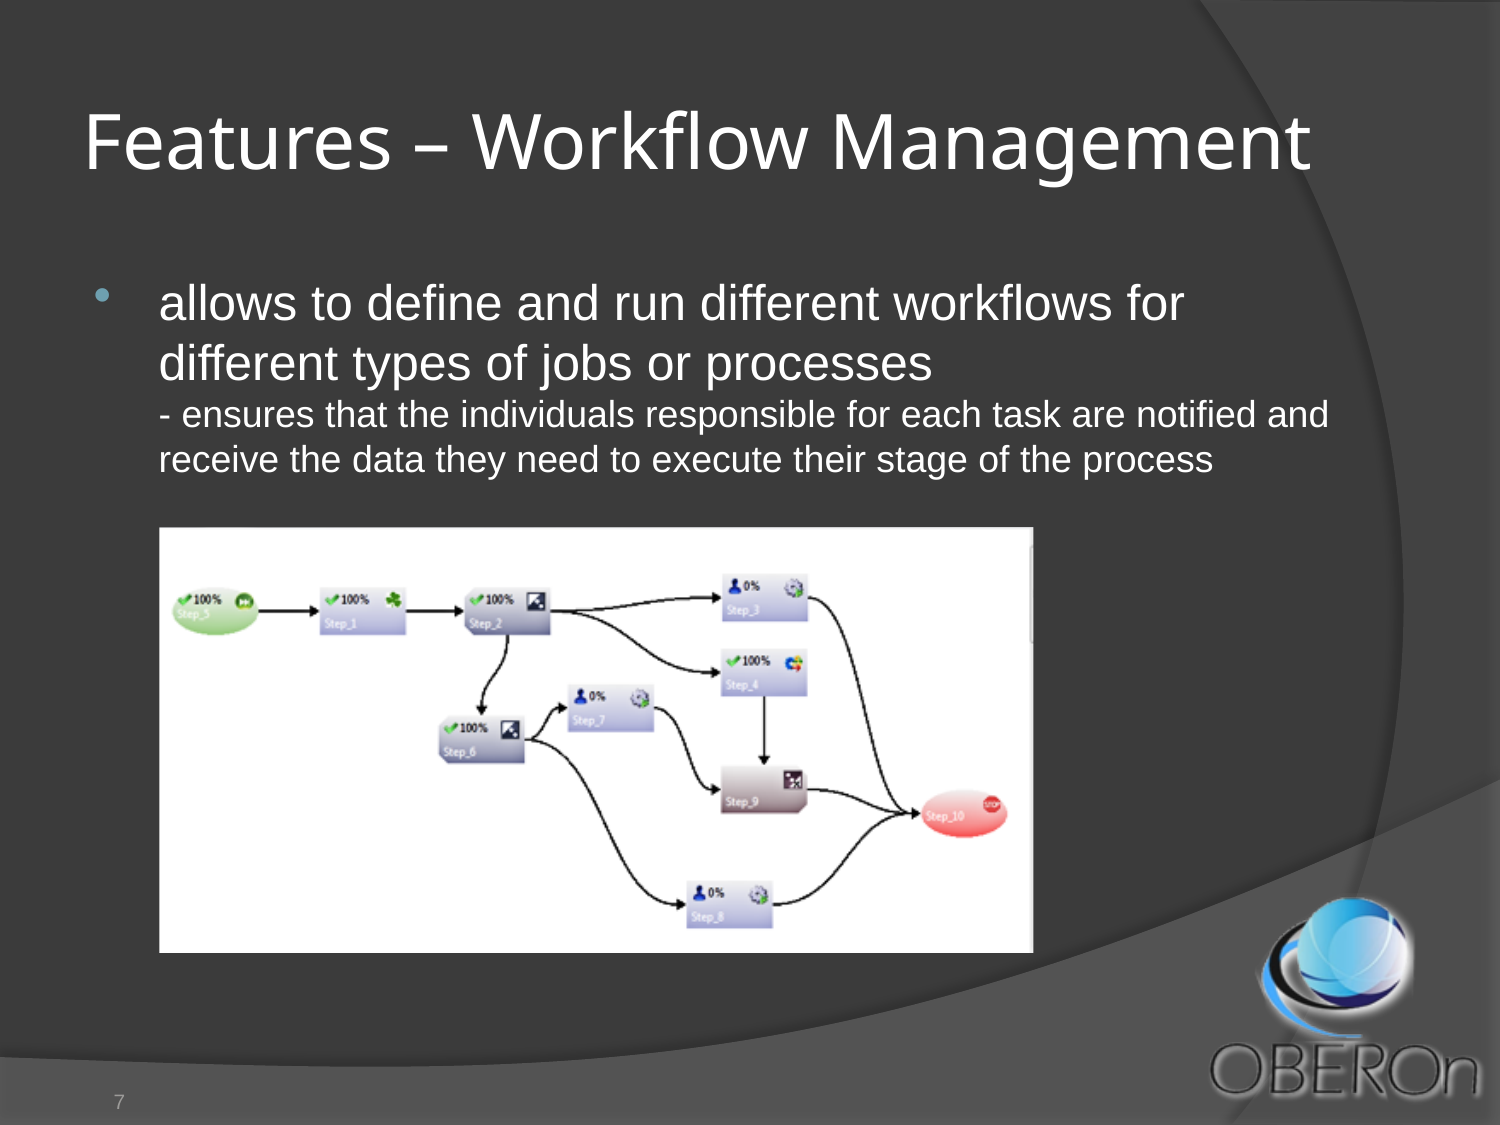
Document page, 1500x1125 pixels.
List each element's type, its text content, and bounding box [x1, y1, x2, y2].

picture [159, 526, 1034, 953]
list allows to define and run different workflows for different types of jobs or processes - ensures that the individuals responsible for each task are notified and receive the data they need to execute their stage of the process [75, 262, 1376, 1005]
title Features – Workflow Management [75, 45, 1400, 233]
picture [1198, 892, 1489, 1105]
slide_number 7 [0, 1053, 125, 1114]
